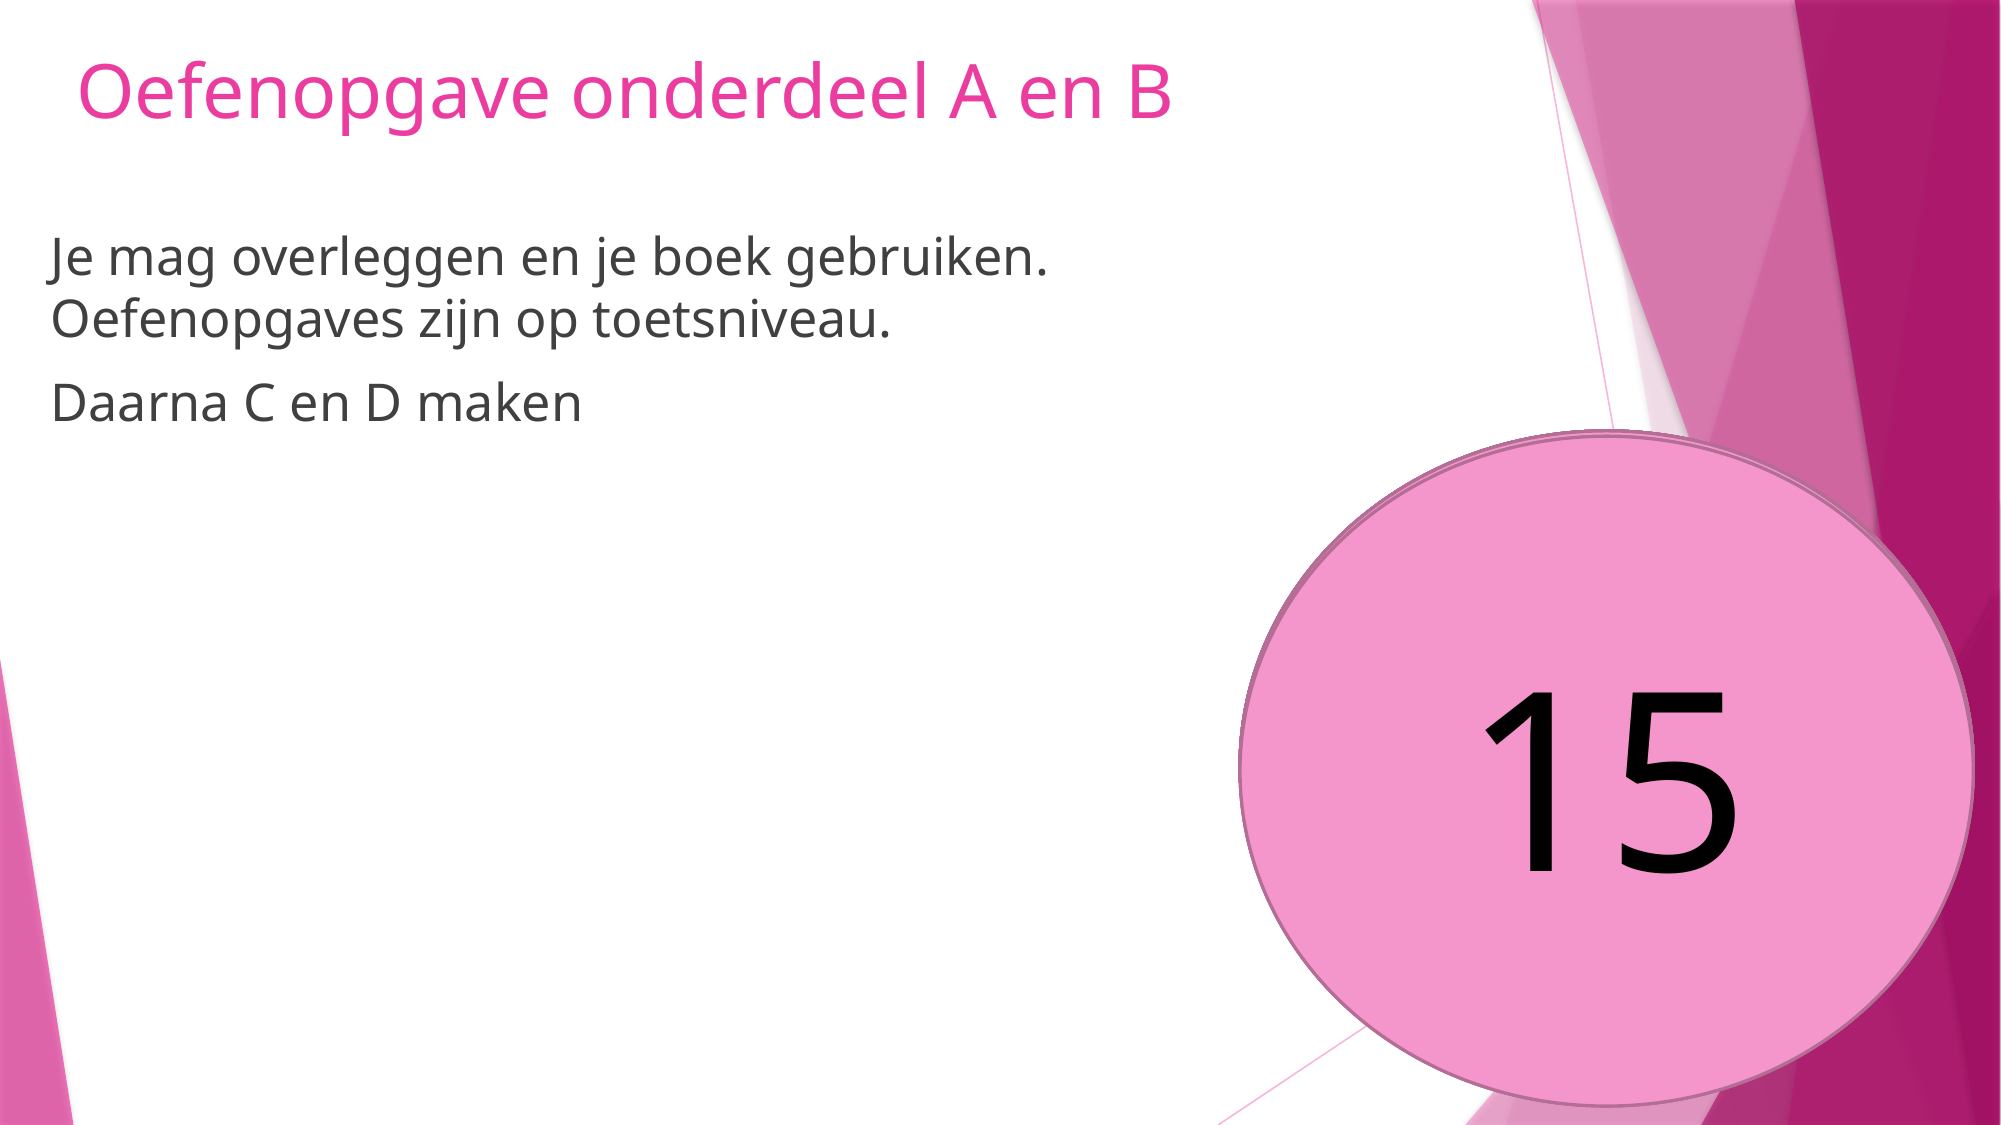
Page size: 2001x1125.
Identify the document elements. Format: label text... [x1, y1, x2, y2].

text_box 13 [1242, 429, 1972, 723]
title Oefenopgave onderdeel A en B [61, 35, 1684, 317]
list Je mag overleggen en je boek gebruiken. Oefenopgaves zijn op toetsniveau. Daarna C en D maken [35, 215, 1241, 1008]
text_box 15 [1238, 434, 1975, 1108]
